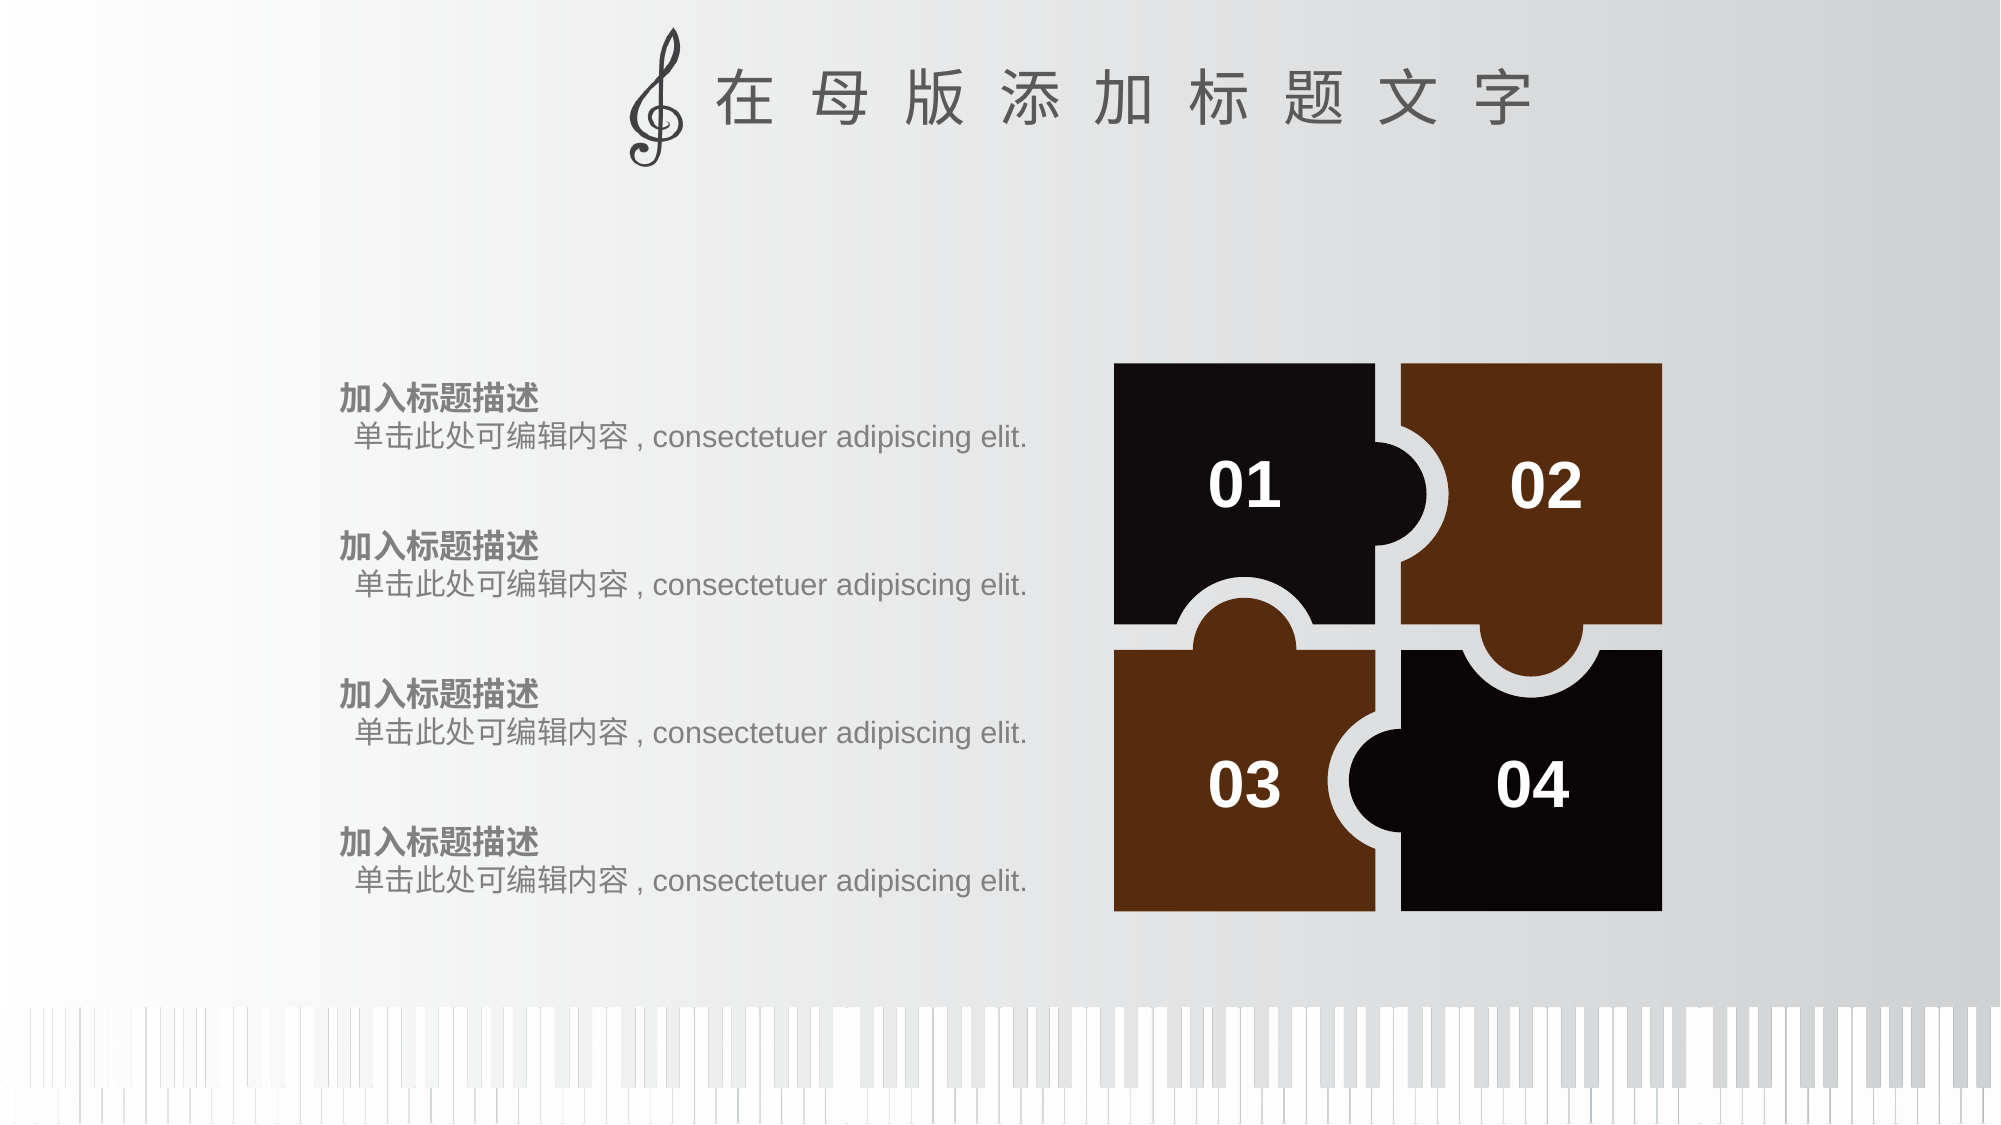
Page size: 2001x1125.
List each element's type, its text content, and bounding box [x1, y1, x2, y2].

text_box 加入标题描述 单击此处可编辑内容, consectetuer adipiscing elit. [325, 813, 1113, 906]
text_box 加入标题描述 单击此处可编辑内容, consectetuer adipiscing elit. [325, 665, 1113, 758]
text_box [1113, 363, 1663, 912]
text_box 加入标题描述 单击此处可编辑内容, consectetuer adipiscing elit. [324, 369, 1075, 462]
text_box 加入标题描述 单击此处可编辑内容, consectetuer adipiscing elit. [325, 517, 1113, 610]
picture [0, 0, 2001, 1124]
